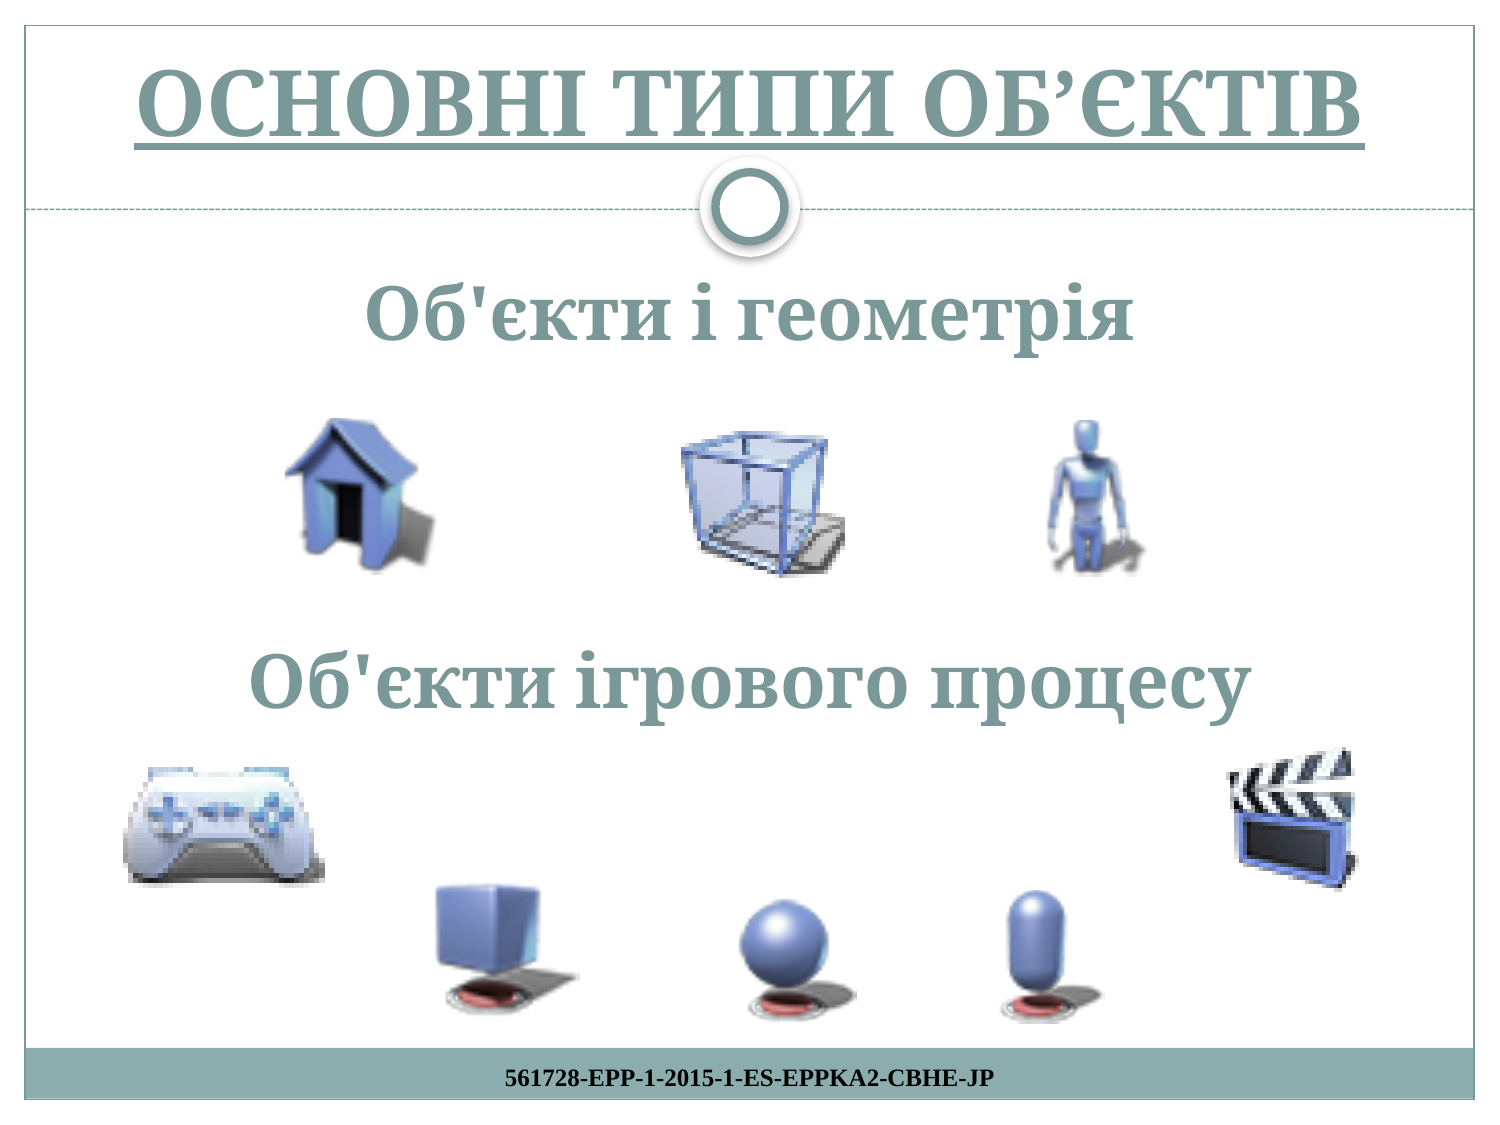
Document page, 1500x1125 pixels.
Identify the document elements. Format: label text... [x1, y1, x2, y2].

text_box 561728-EPP-1-2015-1-ES-EPPKA2-CBHE-JP [29, 1034, 1471, 1118]
title ОСНОВНІ ТИПИ ОБ’ЄКТІВ [49, 37, 1450, 162]
text_box Об'єкти ігрового процесу [29, 626, 1471, 726]
picture [971, 890, 1105, 1024]
picture [1210, 739, 1377, 906]
picture [681, 423, 845, 587]
picture [284, 417, 442, 575]
picture [123, 727, 325, 929]
text_box Об'єкти і геометрія [28, 258, 1471, 358]
picture [719, 892, 857, 1031]
picture [1009, 420, 1167, 578]
picture [425, 869, 581, 1025]
